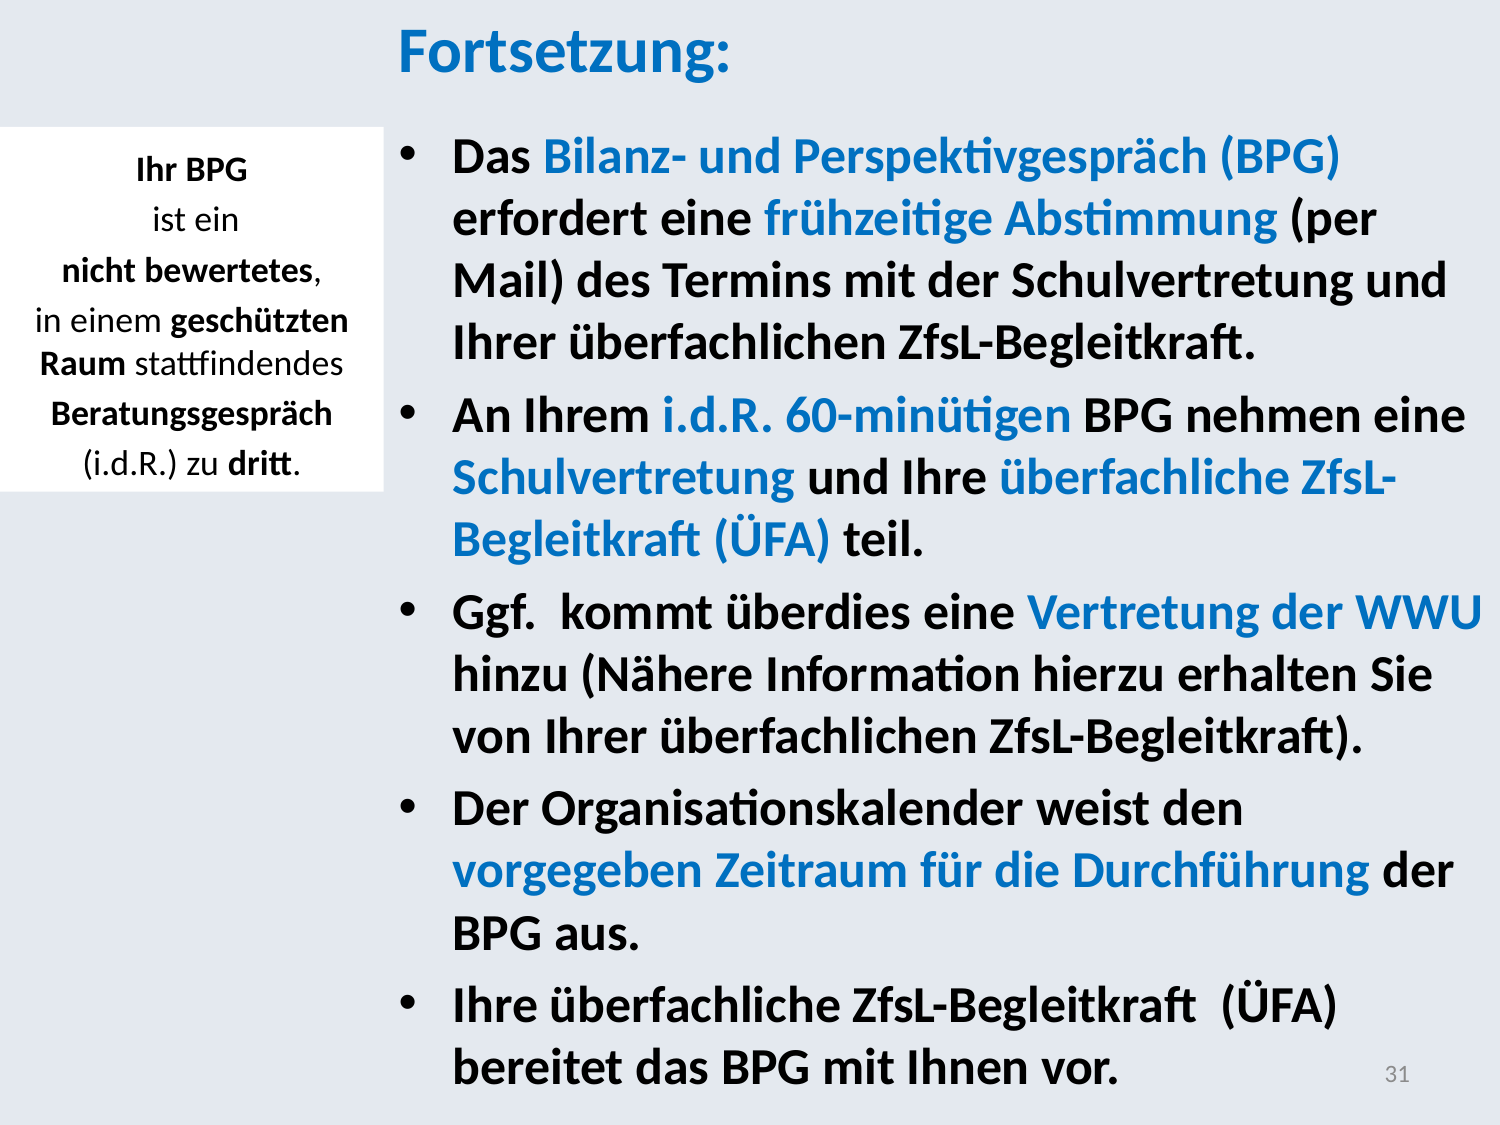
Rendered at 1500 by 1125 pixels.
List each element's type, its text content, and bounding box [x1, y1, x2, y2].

list Ihr BPG ist ein nicht bewertetes, in einem geschützten Raum stattfindendes Beratungsgespräch (i.d.R.) zu dritt. [0, 126, 384, 492]
list Fortsetzung: Das Bilanz- und Perspektivgespräch (BPG) erfordert eine frühzeitige Abstimmung (per Mail) des Termins mit der Schulvertretung und Ihrer überfachlichen ZfsL-Begleitkraft. An Ihrem i.d.R. 60-minütigen BPG nehmen eine Schulvertretung und Ihre überfachliche ZfsL-Begleitkraft (ÜFA) teil. Ggf. kommt überdies eine Vertretung der WWU hinzu (Nähere Information hierzu erhalten Sie von Ihrer überfachlichen ZfsL-Begleitkraft). Der Organisationskalender weist den vorgegeben Zeitraum für die Durchführung der BPG aus. Ihre überfachliche ZfsL-Begleitkraft (ÜFA) bereitet das BPG mit Ihnen vor. [383, 0, 1500, 1125]
slide_number 31 [1074, 1042, 1425, 1103]
